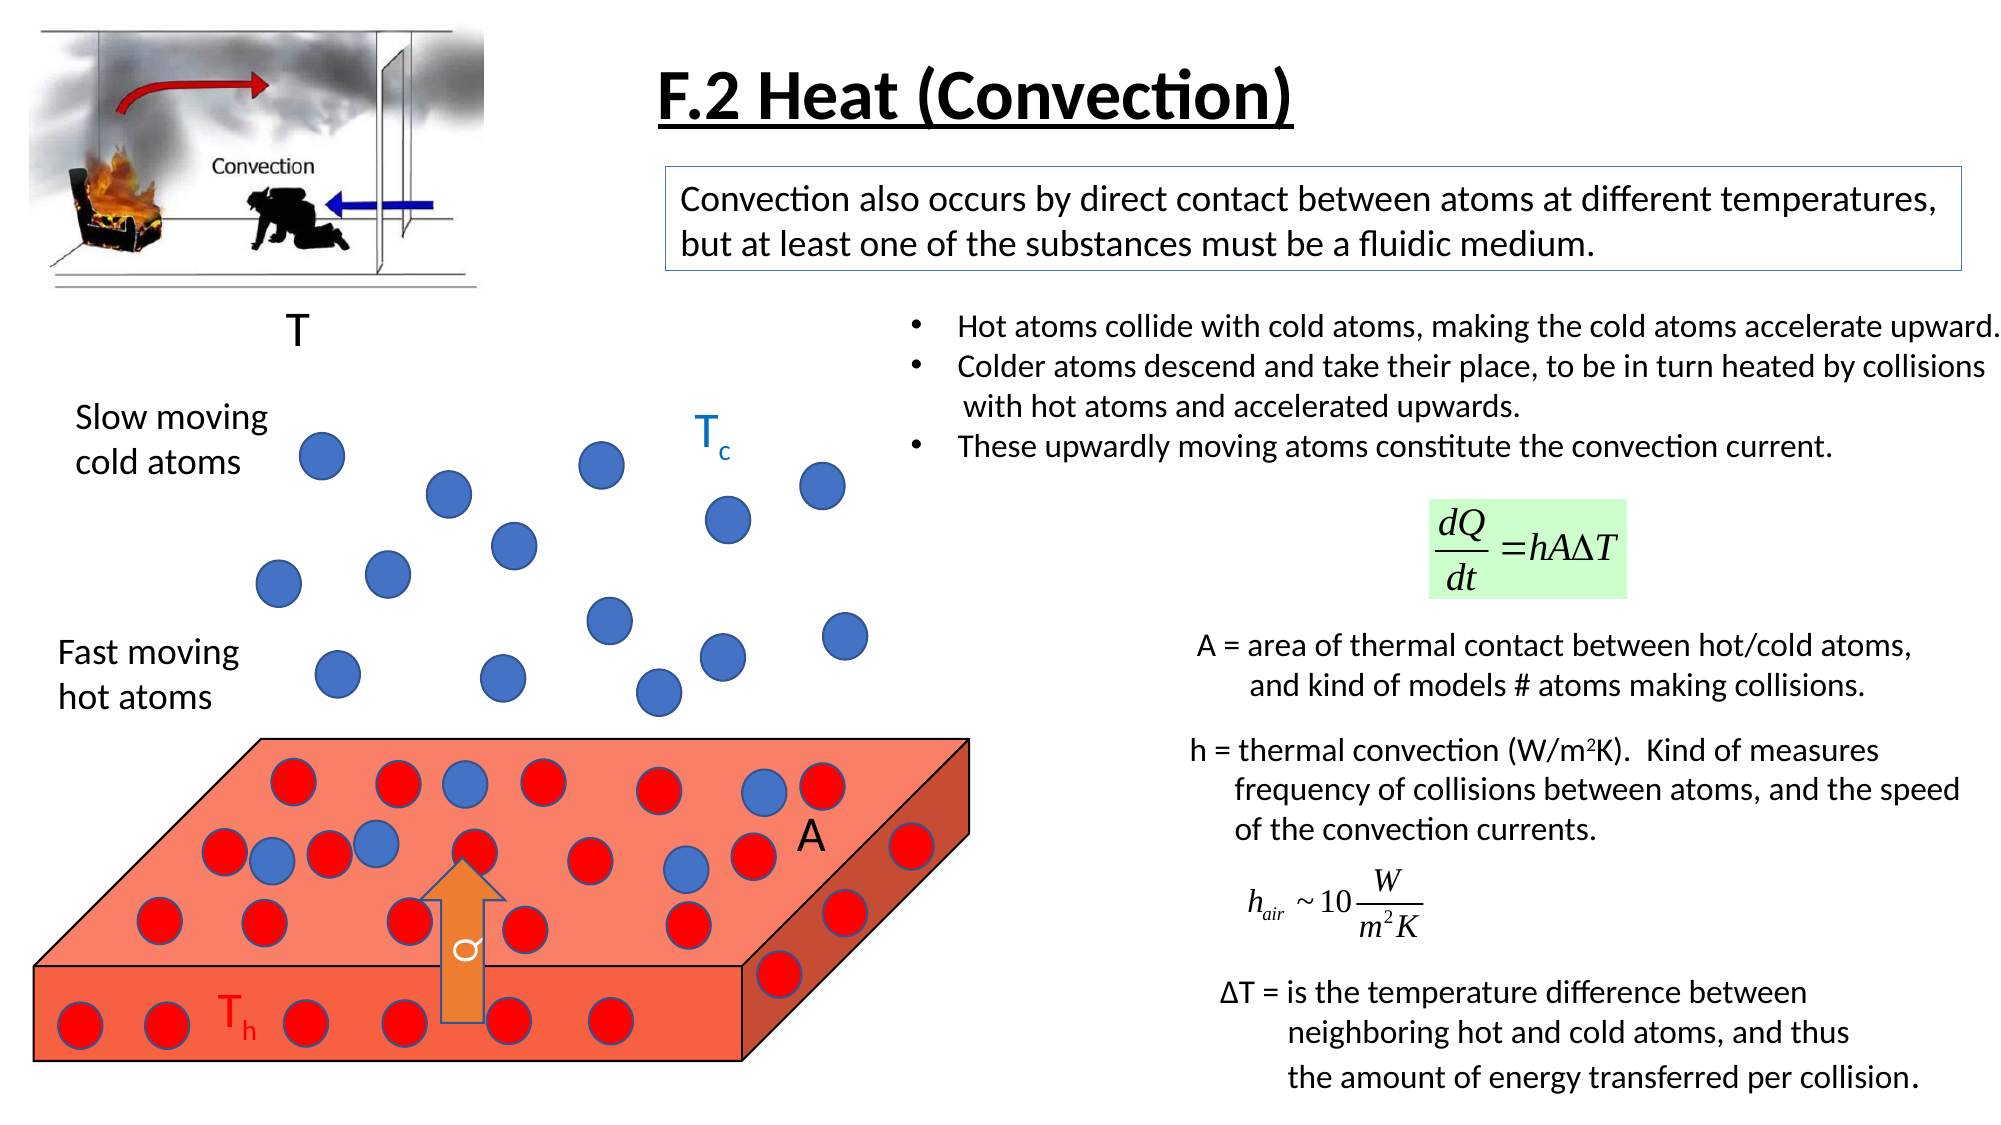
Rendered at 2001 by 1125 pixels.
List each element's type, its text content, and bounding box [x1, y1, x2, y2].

text_box [479, 654, 527, 703]
text_box [888, 822, 935, 871]
text_box [442, 760, 489, 809]
text_box Q [417, 856, 508, 1024]
text_box [586, 596, 633, 646]
text_box [587, 996, 635, 1046]
text_box [255, 559, 302, 609]
text_box Hot atoms collide with cold atoms, making the cold atoms accelerate upward. Colder atoms descend and take their place, to be in turn heated by collisions with hot atoms and accelerated upwards. These upwardly moving atoms constitute the convection current. [895, 296, 2000, 472]
text_box [502, 905, 549, 955]
text_box [249, 836, 296, 886]
text_box Slow moving cold atoms [60, 385, 293, 490]
text_box [143, 1001, 191, 1050]
text_box [386, 897, 433, 946]
text_box T [270, 292, 325, 364]
text_box [635, 668, 683, 717]
text_box [821, 612, 869, 661]
text_box Tc [679, 390, 746, 474]
text_box [578, 441, 625, 490]
text_box [425, 470, 473, 519]
text_box [57, 1001, 104, 1050]
text_box [799, 762, 846, 811]
text_box [201, 827, 248, 877]
text_box [665, 901, 712, 950]
text_box Fast moving hot atoms [43, 619, 264, 724]
text_box [306, 830, 353, 879]
text_box [375, 759, 422, 809]
text_box [381, 999, 428, 1048]
text_box [270, 757, 317, 807]
text_box Convection also occurs by direct contact between atoms at different temperatures, but at least one of the substances must be a fluidic medium. [665, 166, 1962, 271]
text_box [32, 737, 971, 1063]
text_box [704, 495, 752, 545]
picture [29, 23, 488, 292]
text_box [282, 999, 330, 1048]
text_box [298, 431, 346, 481]
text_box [1429, 498, 1628, 600]
text_box h = thermal convection (W/m2K). Kind of measures frequency of collisions between atoms, and the speed of the convection currents. [1174, 720, 1985, 855]
text_box [451, 828, 498, 876]
text_box ΔT = is the temperature difference between neighboring hot and cold atoms, and thus the amount of energy transferred per collision. [1205, 963, 1936, 1103]
text_box [491, 521, 538, 571]
text_box A [782, 793, 841, 869]
text_box [663, 845, 710, 895]
text_box A = area of thermal contact between hot/cold atoms, and kind of models # atoms making collisions. [1182, 615, 1929, 711]
text_box [821, 888, 869, 938]
text_box Solar radiation is technically thermal radiation from the Sun. [38, 740, 965, 965]
text_box [364, 550, 412, 599]
text_box [520, 758, 567, 807]
text_box [730, 832, 777, 882]
text_box [741, 768, 788, 818]
text_box [799, 461, 846, 511]
text_box [699, 633, 747, 682]
text_box [756, 950, 803, 999]
text_box [485, 996, 533, 1046]
text_box [136, 896, 183, 946]
text_box [353, 819, 400, 869]
text_box [635, 766, 683, 816]
text_box [567, 836, 614, 886]
text_box F.2 Heat (Convection) [642, 49, 1328, 152]
text_box Th [202, 970, 273, 1054]
text_box [314, 650, 361, 699]
text_box [241, 898, 288, 948]
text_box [1242, 859, 1430, 946]
